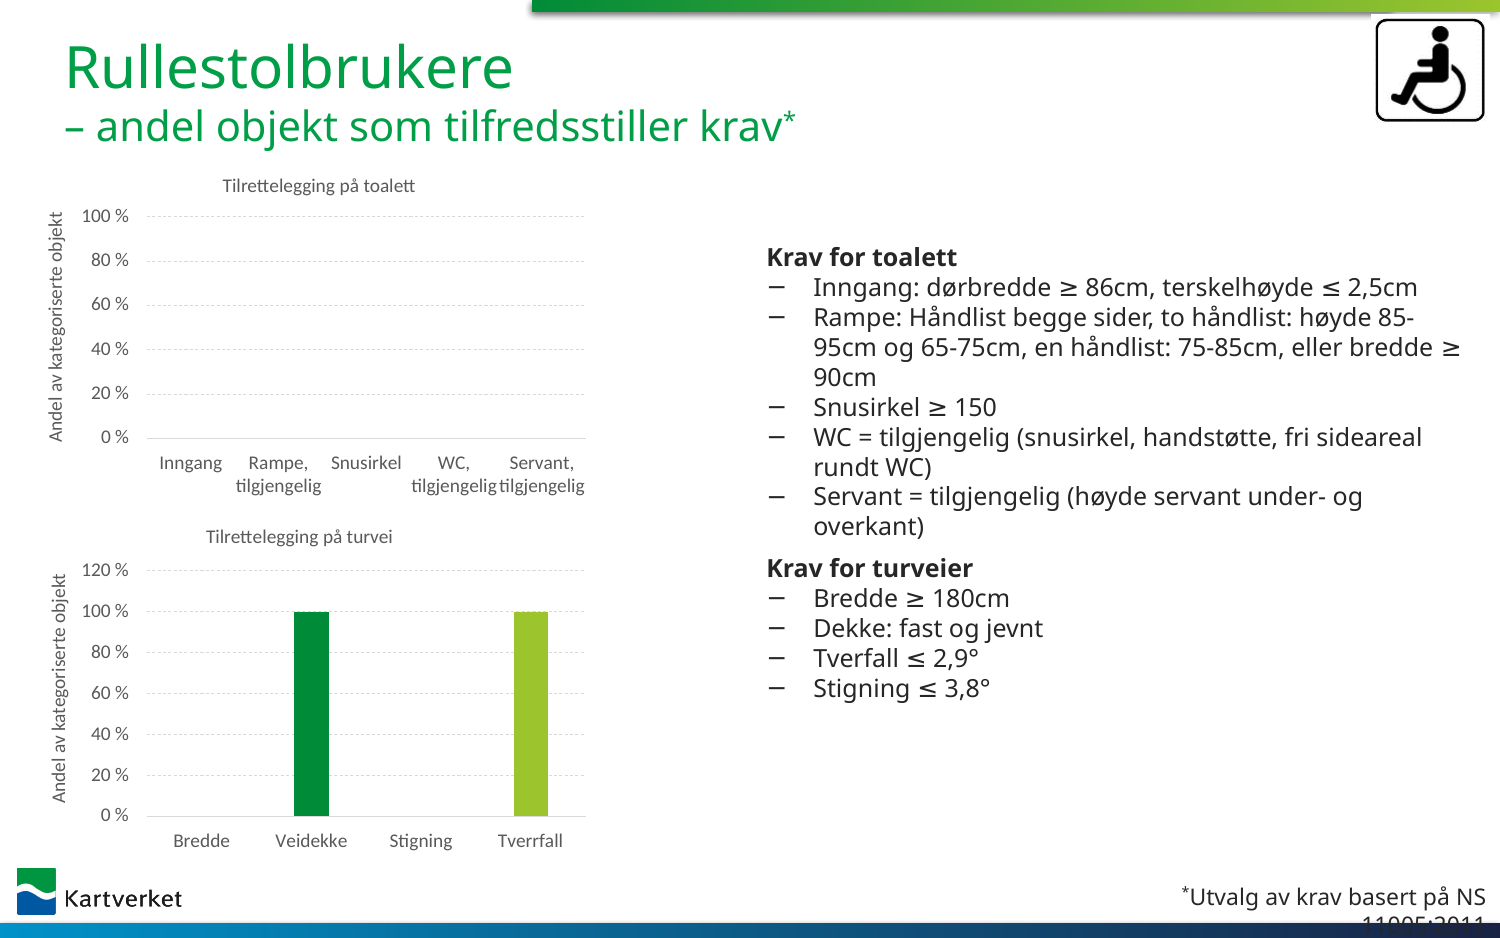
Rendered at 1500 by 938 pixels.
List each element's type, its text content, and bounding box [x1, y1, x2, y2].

picture [41, 520, 597, 859]
text_box Rullestolbrukere – andel objekt som tilfredsstiller krav* [49, 14, 1431, 158]
text_box *Utvalg av krav basert på NS 11005:2011 [1068, 873, 1500, 938]
picture [1371, 13, 1491, 127]
text_box Krav for turveier Bredde ≥ 180cm Dekke: fast og jevnt Tverfall ≤ 2,9° Stigning ≤ 3,8° [751, 545, 1483, 710]
text_box Krav for toalett Inngang: dørbredde ≥ 86cm, terskelhøyde ≤ 2,5cm Rampe: Håndlist begge sider, to håndlist: høyde 85-95cm og 65-75cm, en håndlist: 75-85cm, eller bredde ≥ 90cm Snusirkel ≥ 150 WC = tilgjengelig (snusirkel, handstøtte, fri sideareal rundt WC) Servant = tilgjengelig (høyde servant under- og overkant) [751, 234, 1483, 545]
picture [41, 166, 598, 505]
